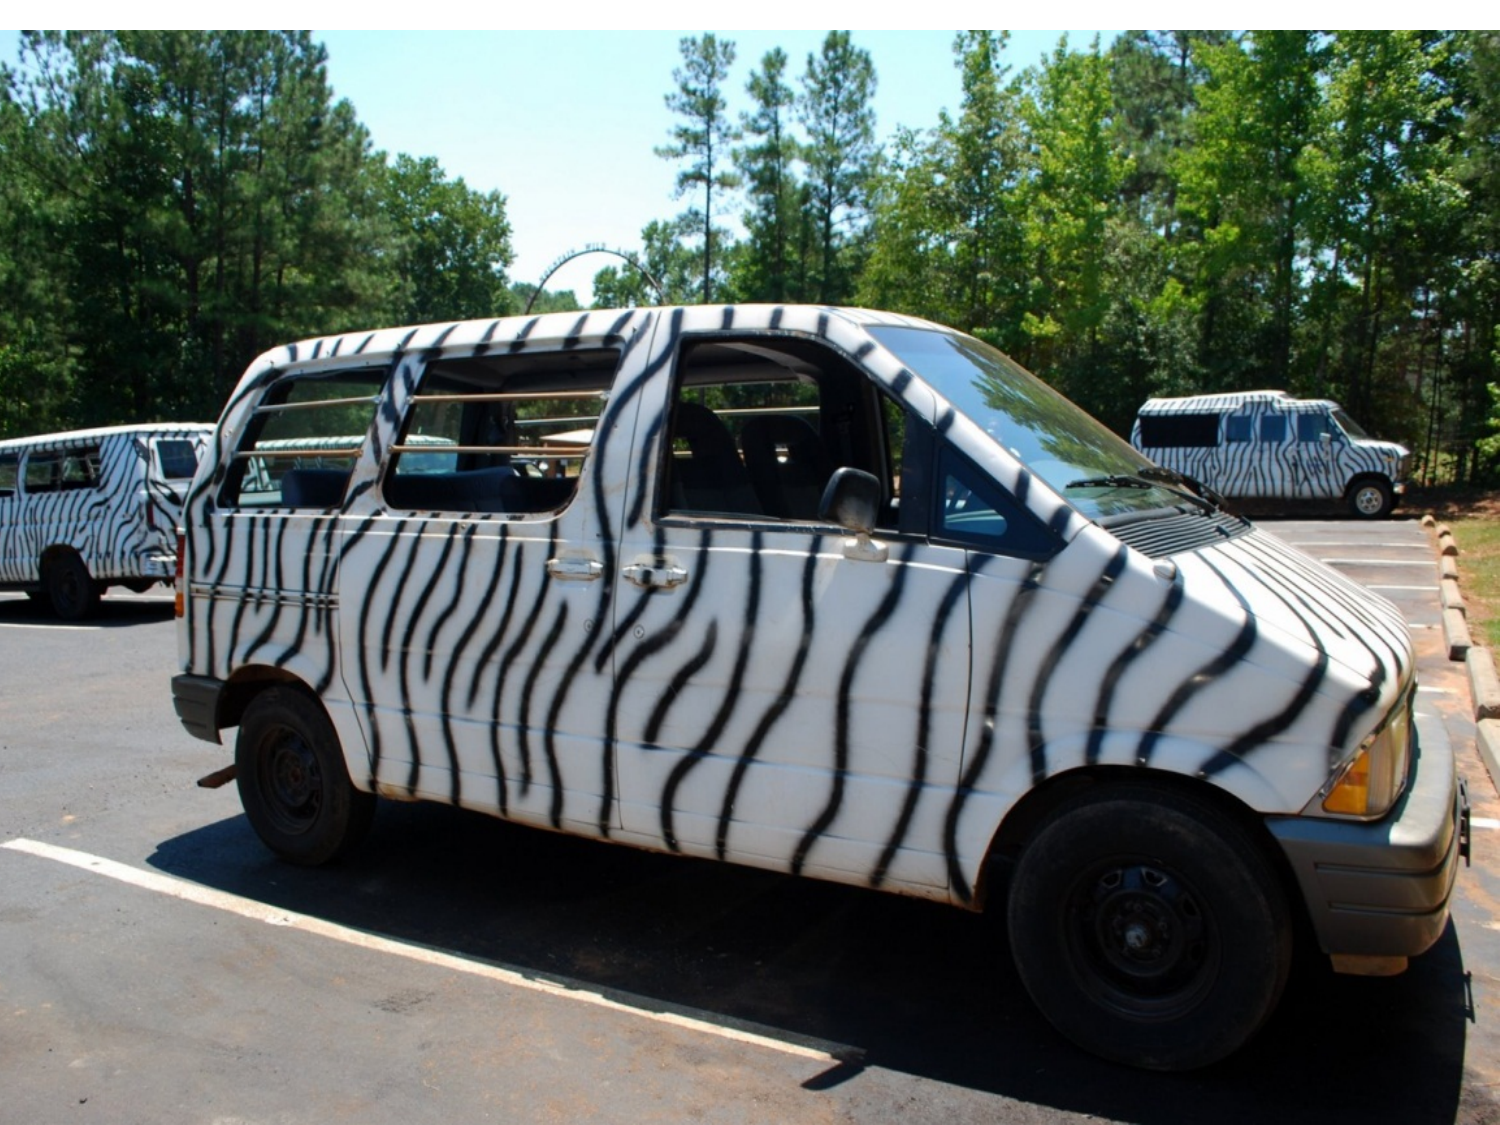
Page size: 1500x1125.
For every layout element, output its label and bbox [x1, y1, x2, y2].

list [0, 30, 1500, 1125]
